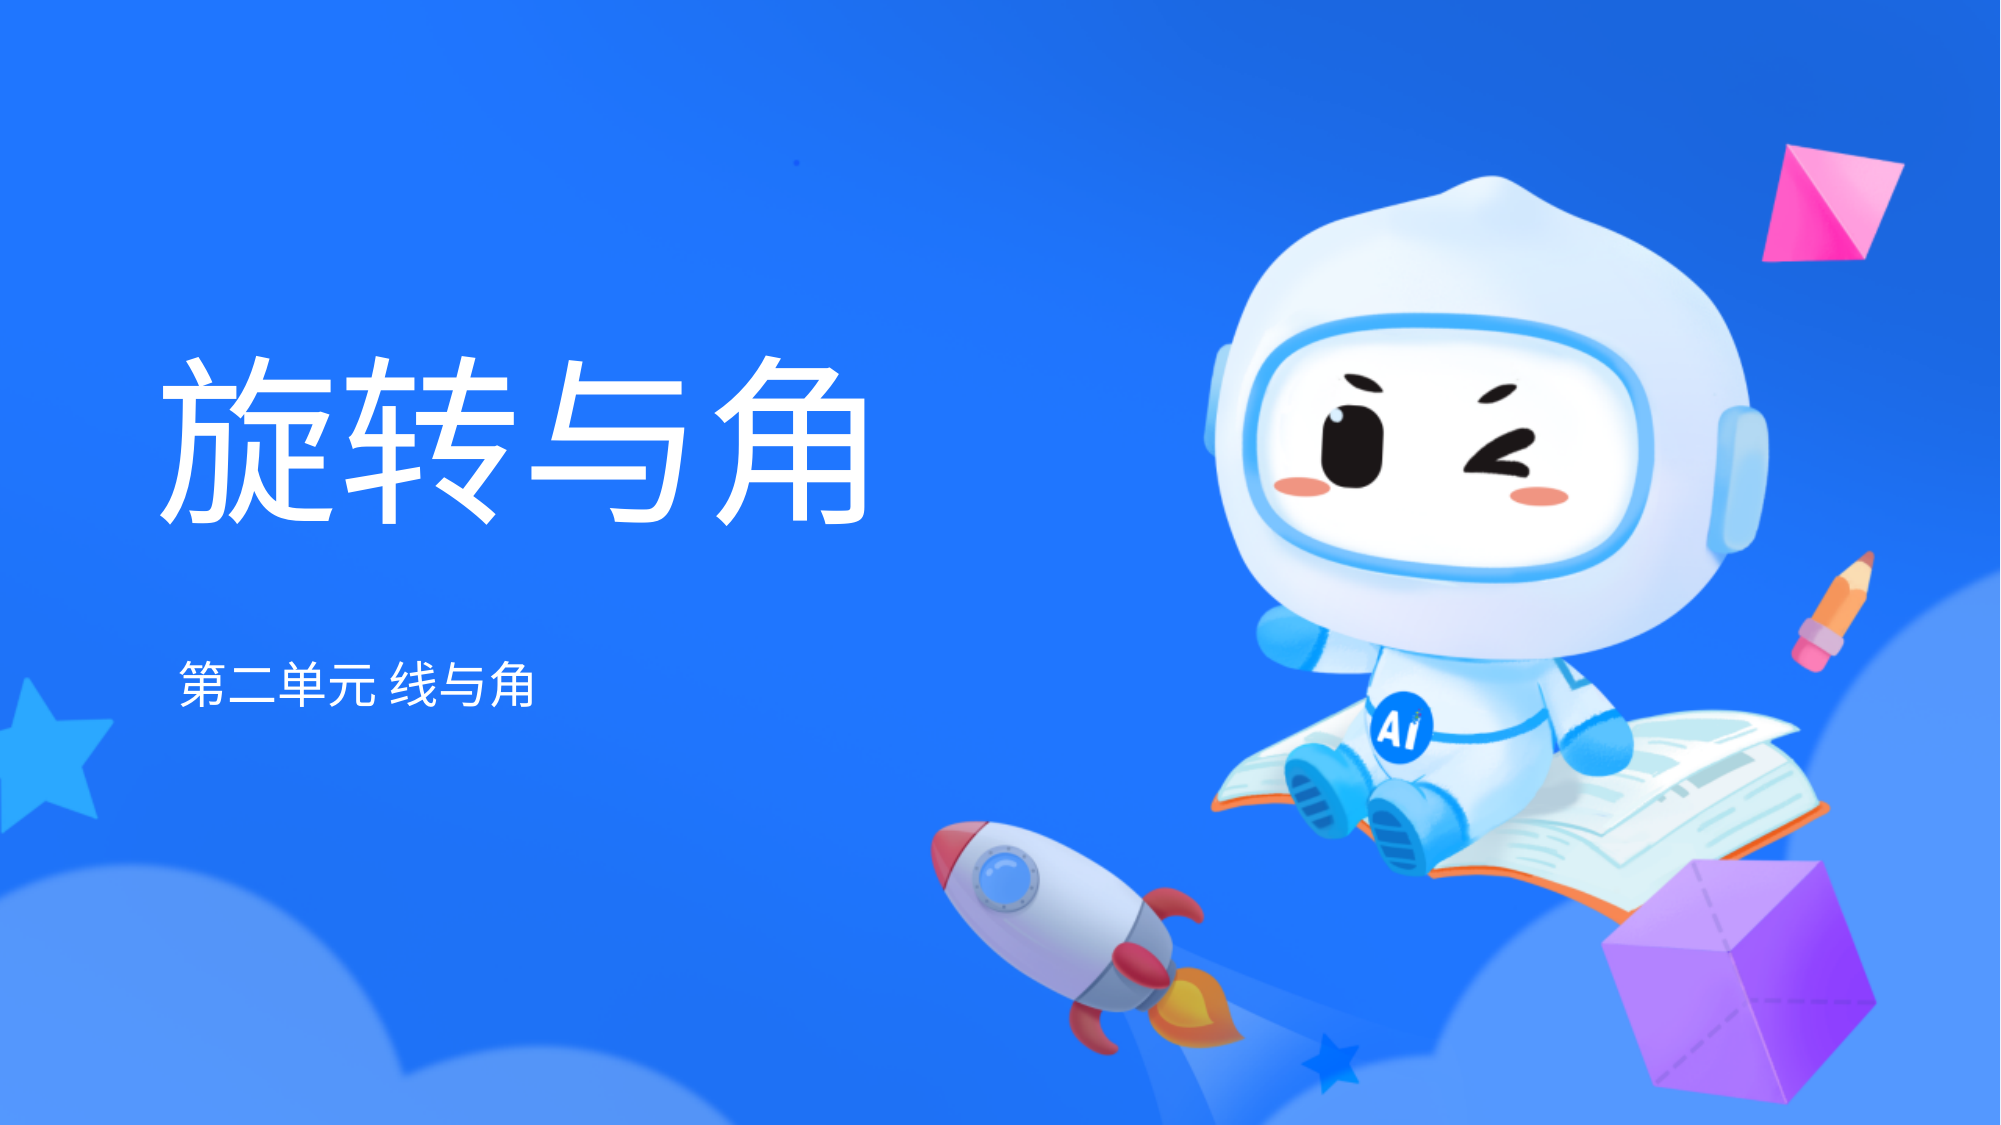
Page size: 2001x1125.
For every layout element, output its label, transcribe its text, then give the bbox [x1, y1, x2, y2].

picture [0, 0, 2001, 1125]
text_box 旋转与角 [140, 319, 950, 555]
text_box 第二单元 线与角 [162, 646, 919, 721]
